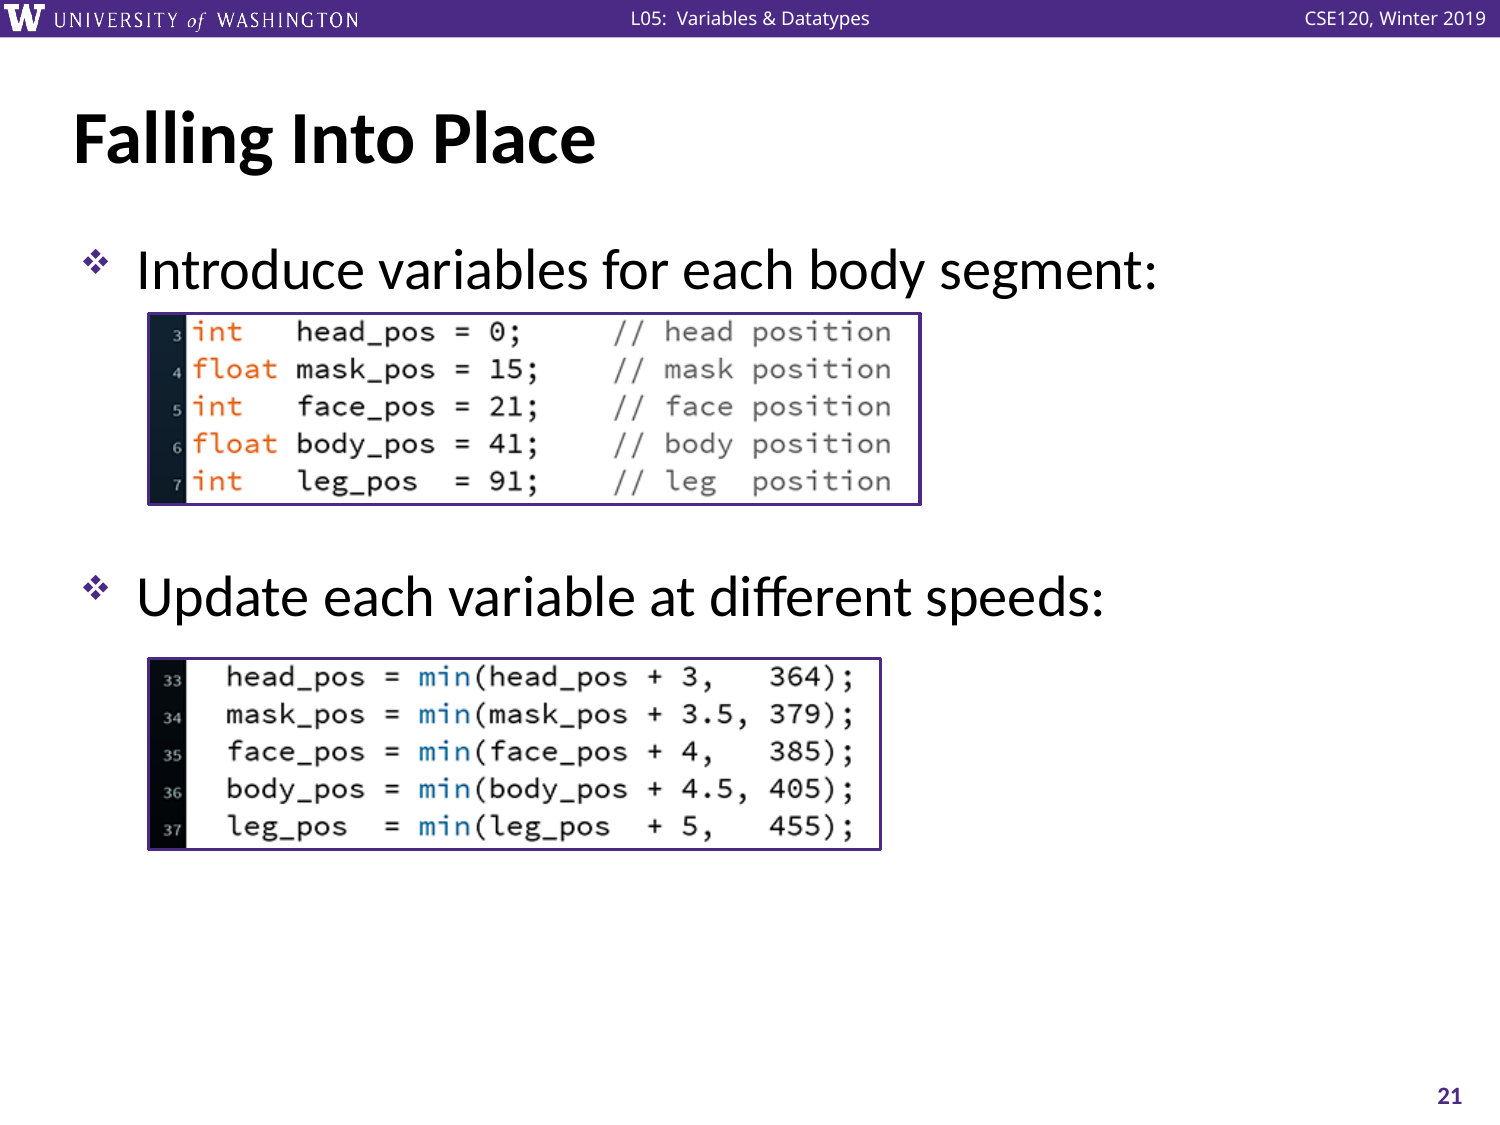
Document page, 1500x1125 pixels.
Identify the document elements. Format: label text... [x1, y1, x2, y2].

title Falling Into Place [58, 71, 1438, 197]
picture [149, 314, 919, 504]
picture [149, 659, 880, 849]
slide_number 21 [1400, 1065, 1500, 1125]
picture [4, 4, 358, 32]
list Introduce variables for each body segment: Update each variable at different speeds: [64, 223, 1438, 1040]
